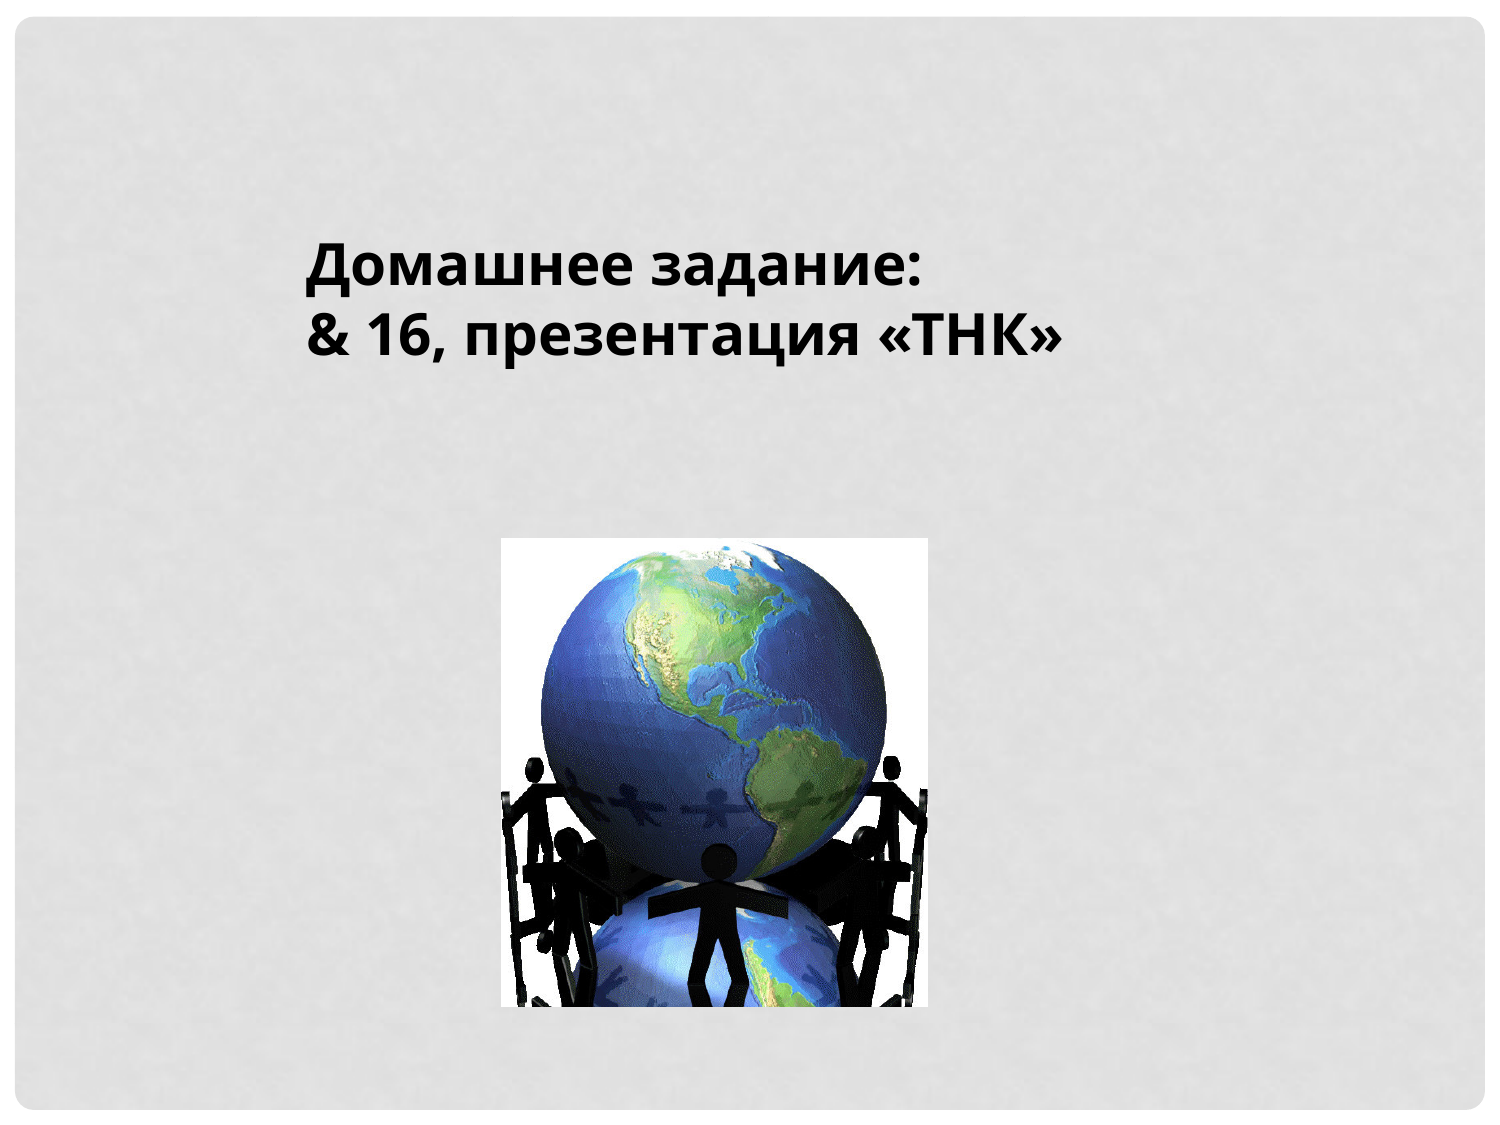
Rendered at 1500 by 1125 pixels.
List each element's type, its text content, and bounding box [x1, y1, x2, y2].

text_box Домашнее задание: & 16, презентация «ТНК» [291, 219, 1080, 375]
picture [501, 538, 928, 1008]
